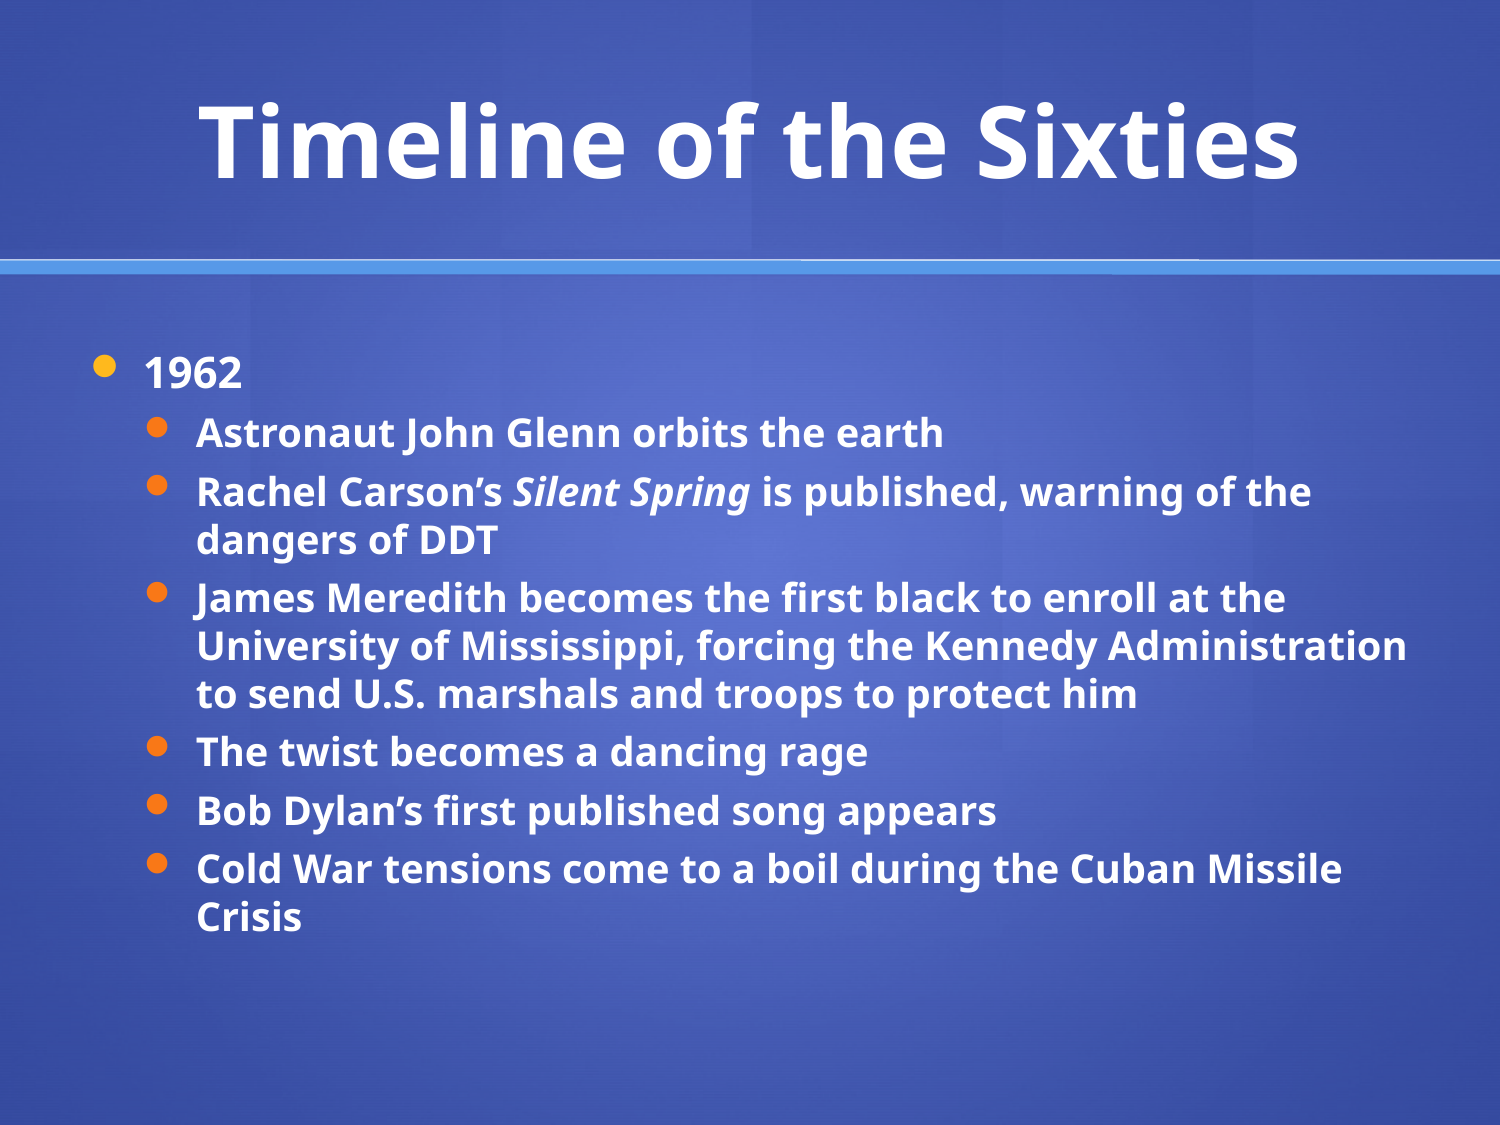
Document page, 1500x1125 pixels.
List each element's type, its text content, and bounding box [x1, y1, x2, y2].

title Timeline of the Sixties [75, 45, 1425, 233]
list 1962 Astronaut John Glenn orbits the earth Rachel Carson’s Silent Spring is published, warning of the dangers of DDT James Meredith becomes the first black to enroll at the University of Mississippi, forcing the Kennedy Administration to send U.S. marshals and troops to protect him The twist becomes a dancing rage Bob Dylan’s first published song appears Cold War tensions come to a boil during the Cuban Missile Crisis [75, 337, 1425, 988]
